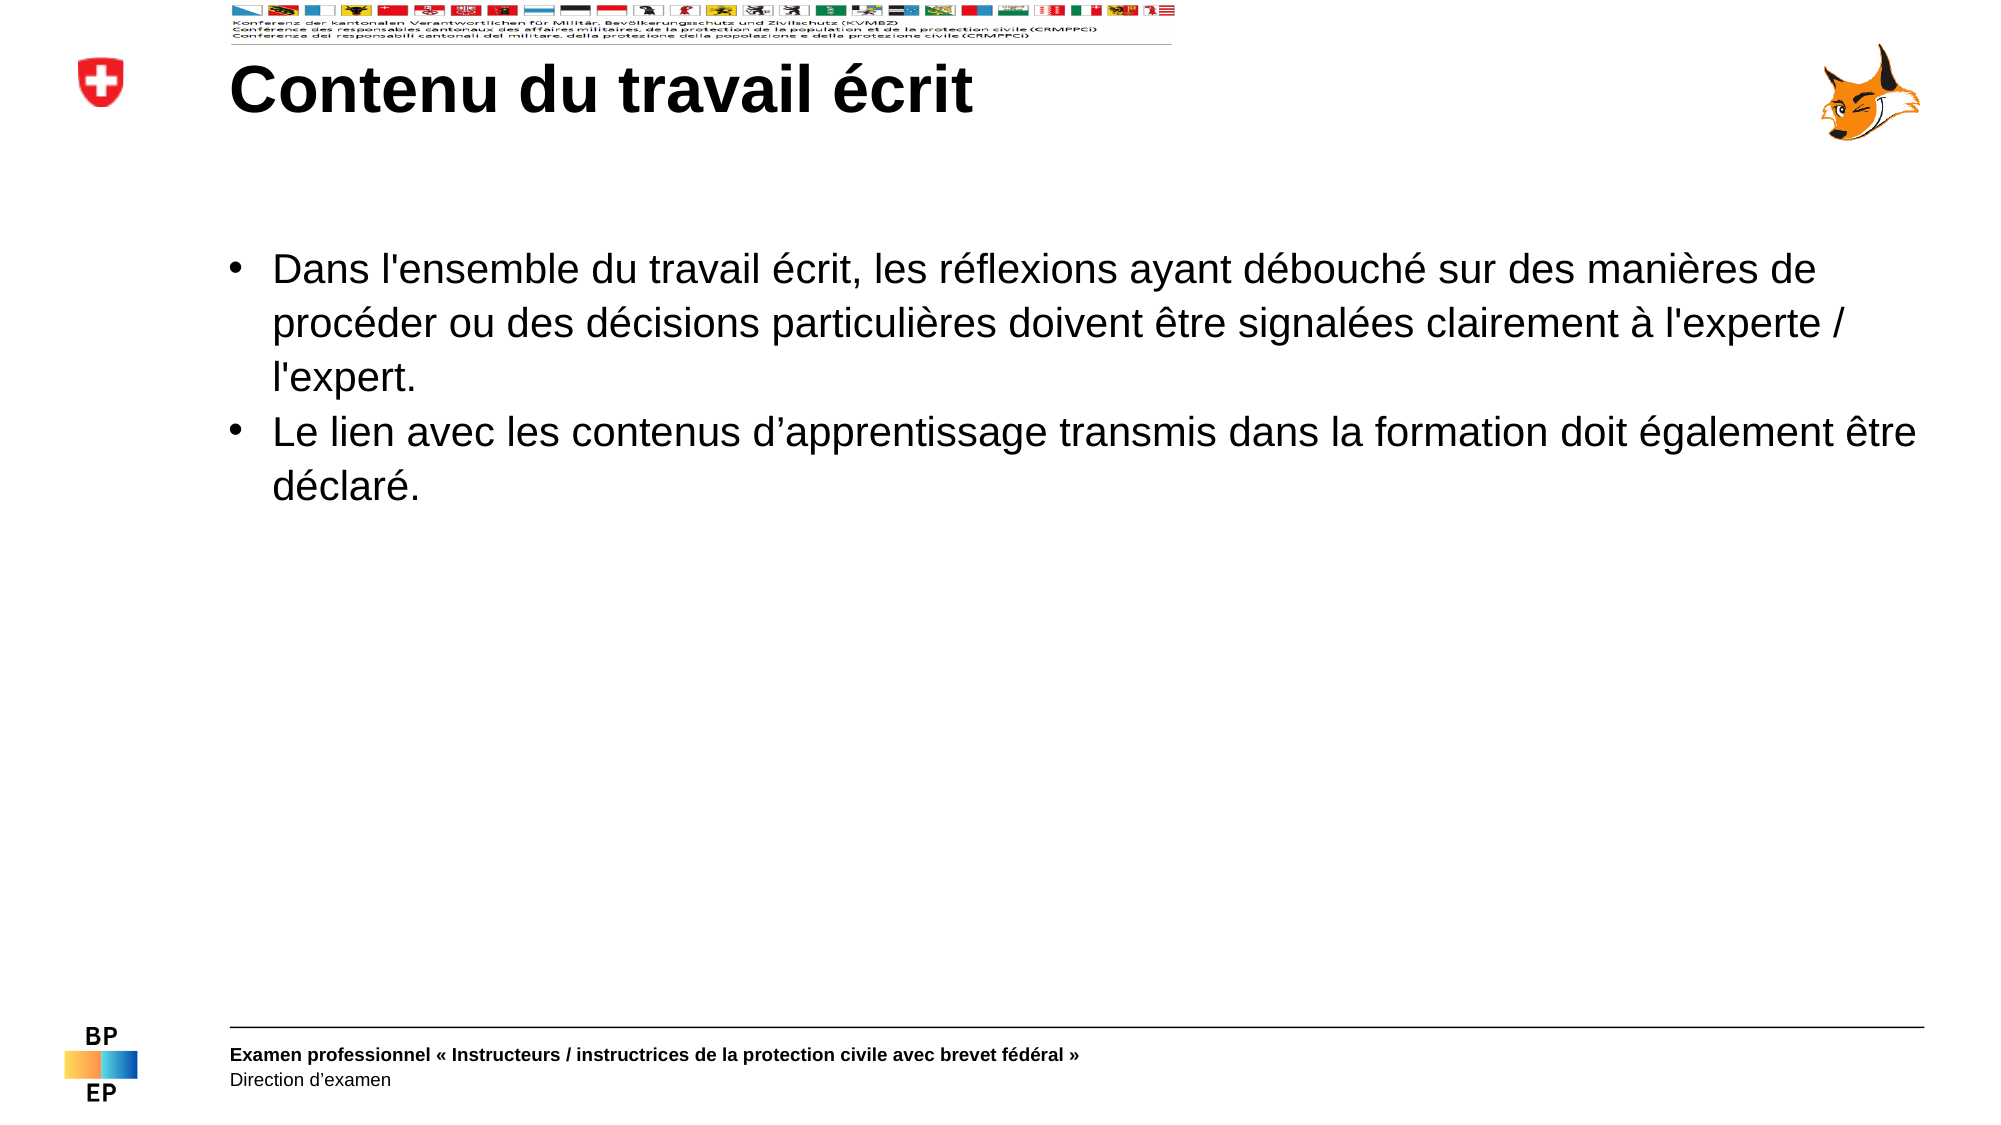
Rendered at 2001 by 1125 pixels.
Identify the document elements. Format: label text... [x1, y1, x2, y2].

picture [61, 1021, 140, 1106]
picture [1817, 40, 1922, 145]
picture [229, 4, 1175, 46]
footer Examen professionnel « Instructeurs / instructrices de la protection civile avec brevet fédéral » Direction d’examen [229, 1040, 1177, 1088]
title Contenu du travail écrit [229, 50, 1922, 199]
list Dans l'ensemble du travail écrit, les réflexions ayant débouché sur des manières de procéder ou des décisions particulières doivent être signalées clairement à l'experte / l'expert. Le lien avec les contenus d’apprentissage transmis dans la formation doit également être déclaré. [228, 237, 1922, 981]
